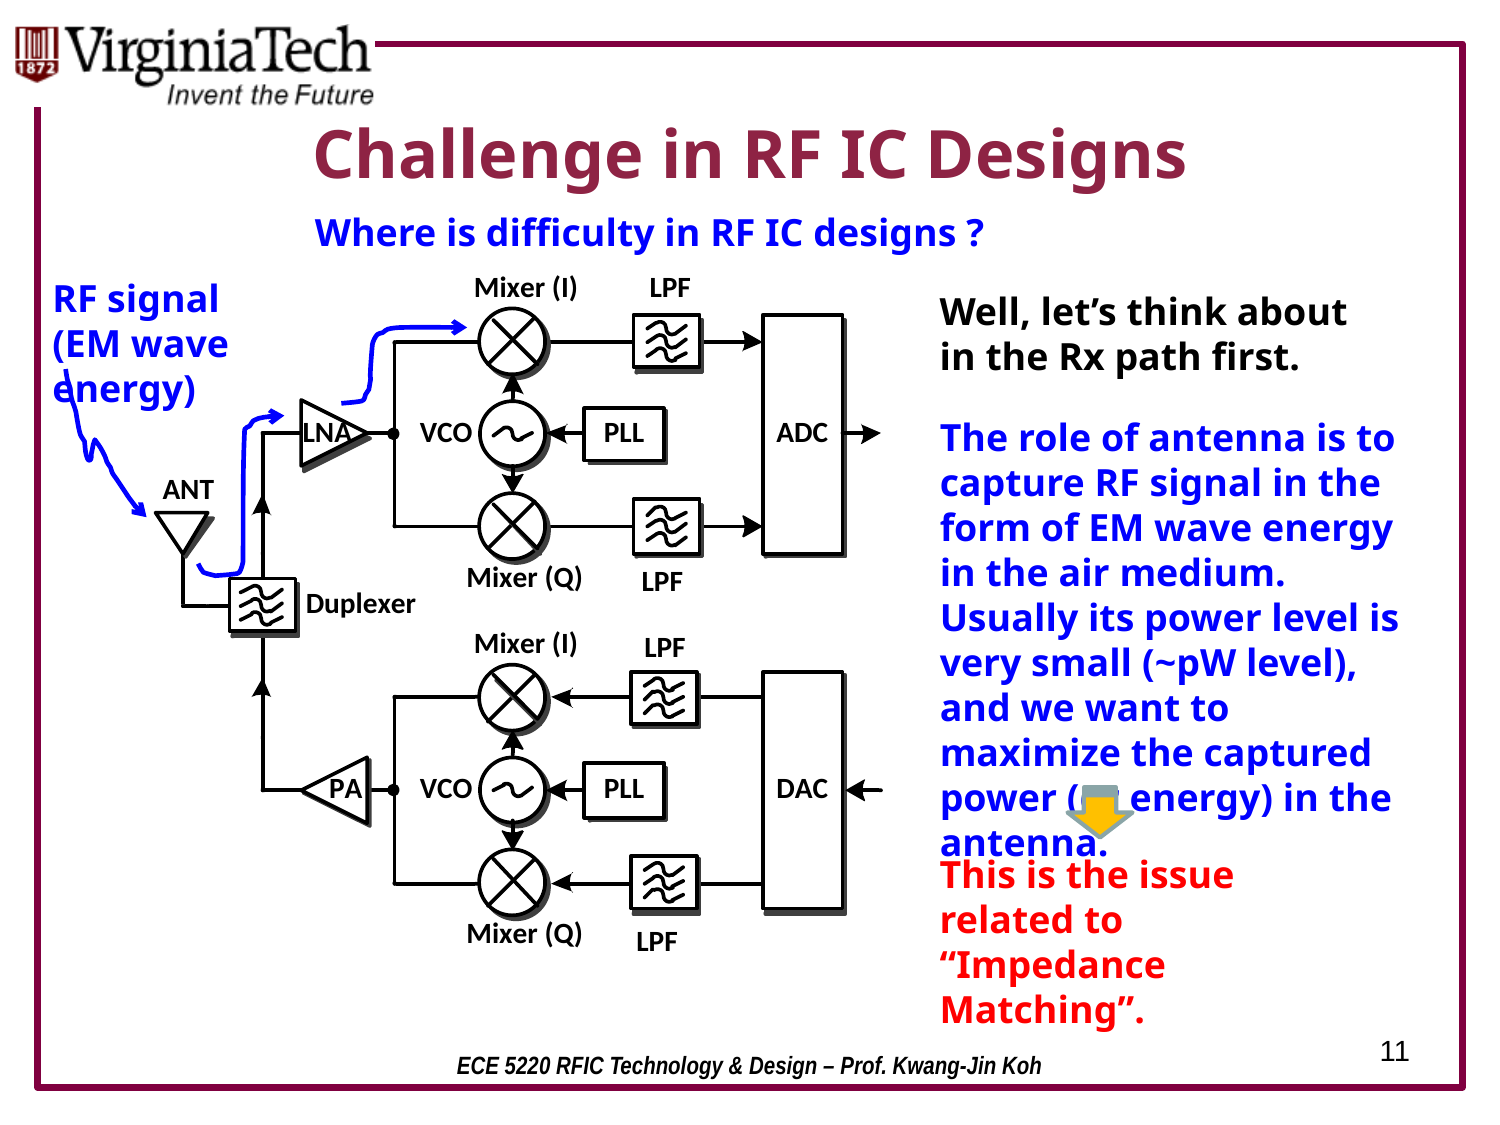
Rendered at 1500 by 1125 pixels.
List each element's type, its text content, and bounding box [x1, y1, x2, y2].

title Challenge in RF IC Designs [75, 104, 1425, 213]
text_box [1065, 785, 1135, 840]
text_box RF signal (EM wave energy) [37, 267, 144, 417]
text_box Where is difficulty in RF IC designs ? [300, 201, 1313, 262]
text_box [74, 417, 144, 517]
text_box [149, 262, 888, 966]
picture [15, 24, 375, 107]
slide_number 11 [1074, 1024, 1425, 1103]
text_box Well, let’s think about in the Rx path first. [924, 280, 1388, 386]
text_box This is the issue related to “Impedance Matching”. [924, 843, 1388, 1039]
text_box The role of antenna is to capture RF signal in the form of EM wave energy in the air medium. Usually its power level is very small (~pW level), and we want to maximize the captured power (or energy) in the antenna. [924, 406, 1425, 872]
